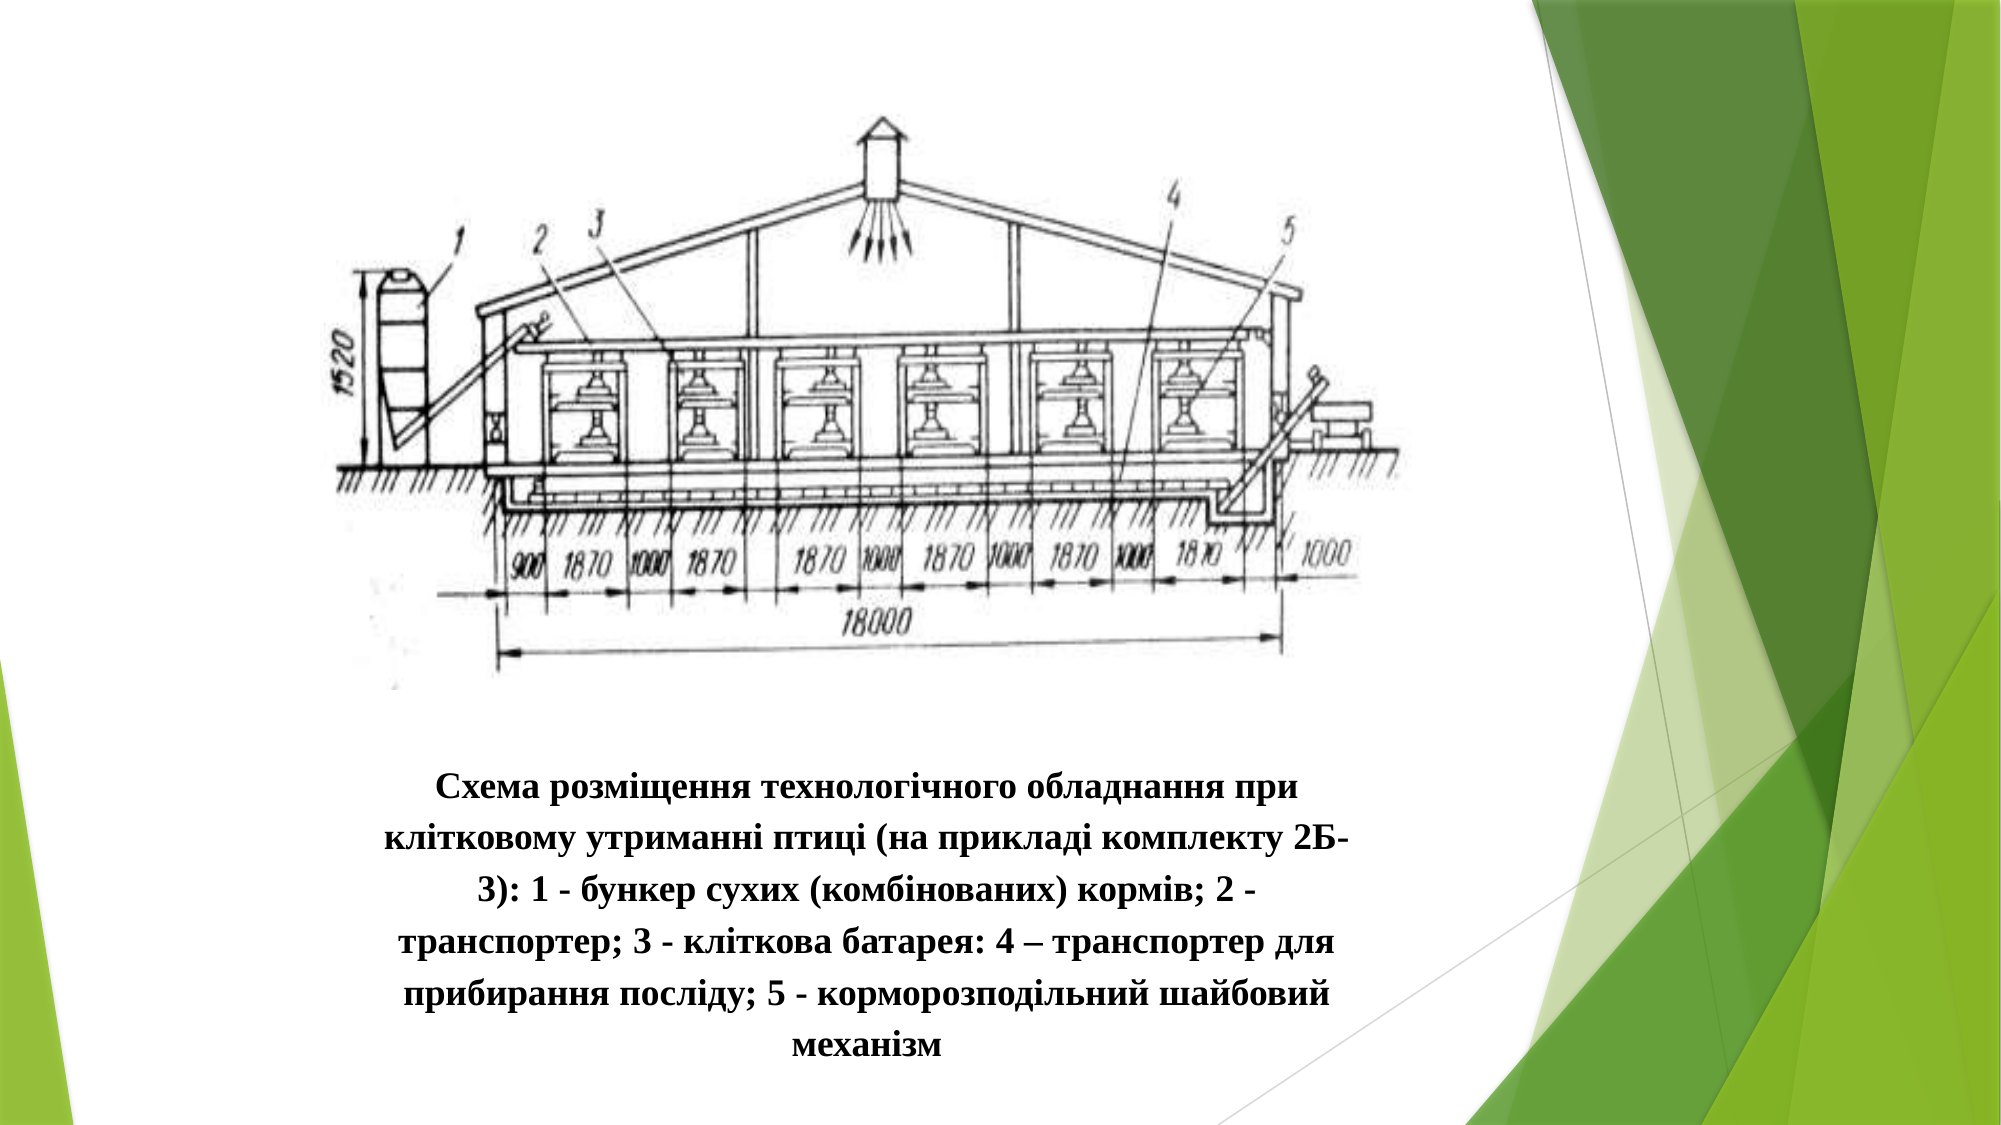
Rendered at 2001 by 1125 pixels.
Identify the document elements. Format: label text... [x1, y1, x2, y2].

text_box Схема розміщення технологічного обладнання при клітковому утриманні птиці (на прикладі комплекту 2Б-3): 1 - бункер сухих (комбінованих) кормів; 2 - транспортер; 3 - кліткова батарея: 4 – транспортер для прибирання посліду; 5 - корморозподільний шайбовий механізм [366, 746, 1367, 1072]
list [320, 94, 1414, 690]
